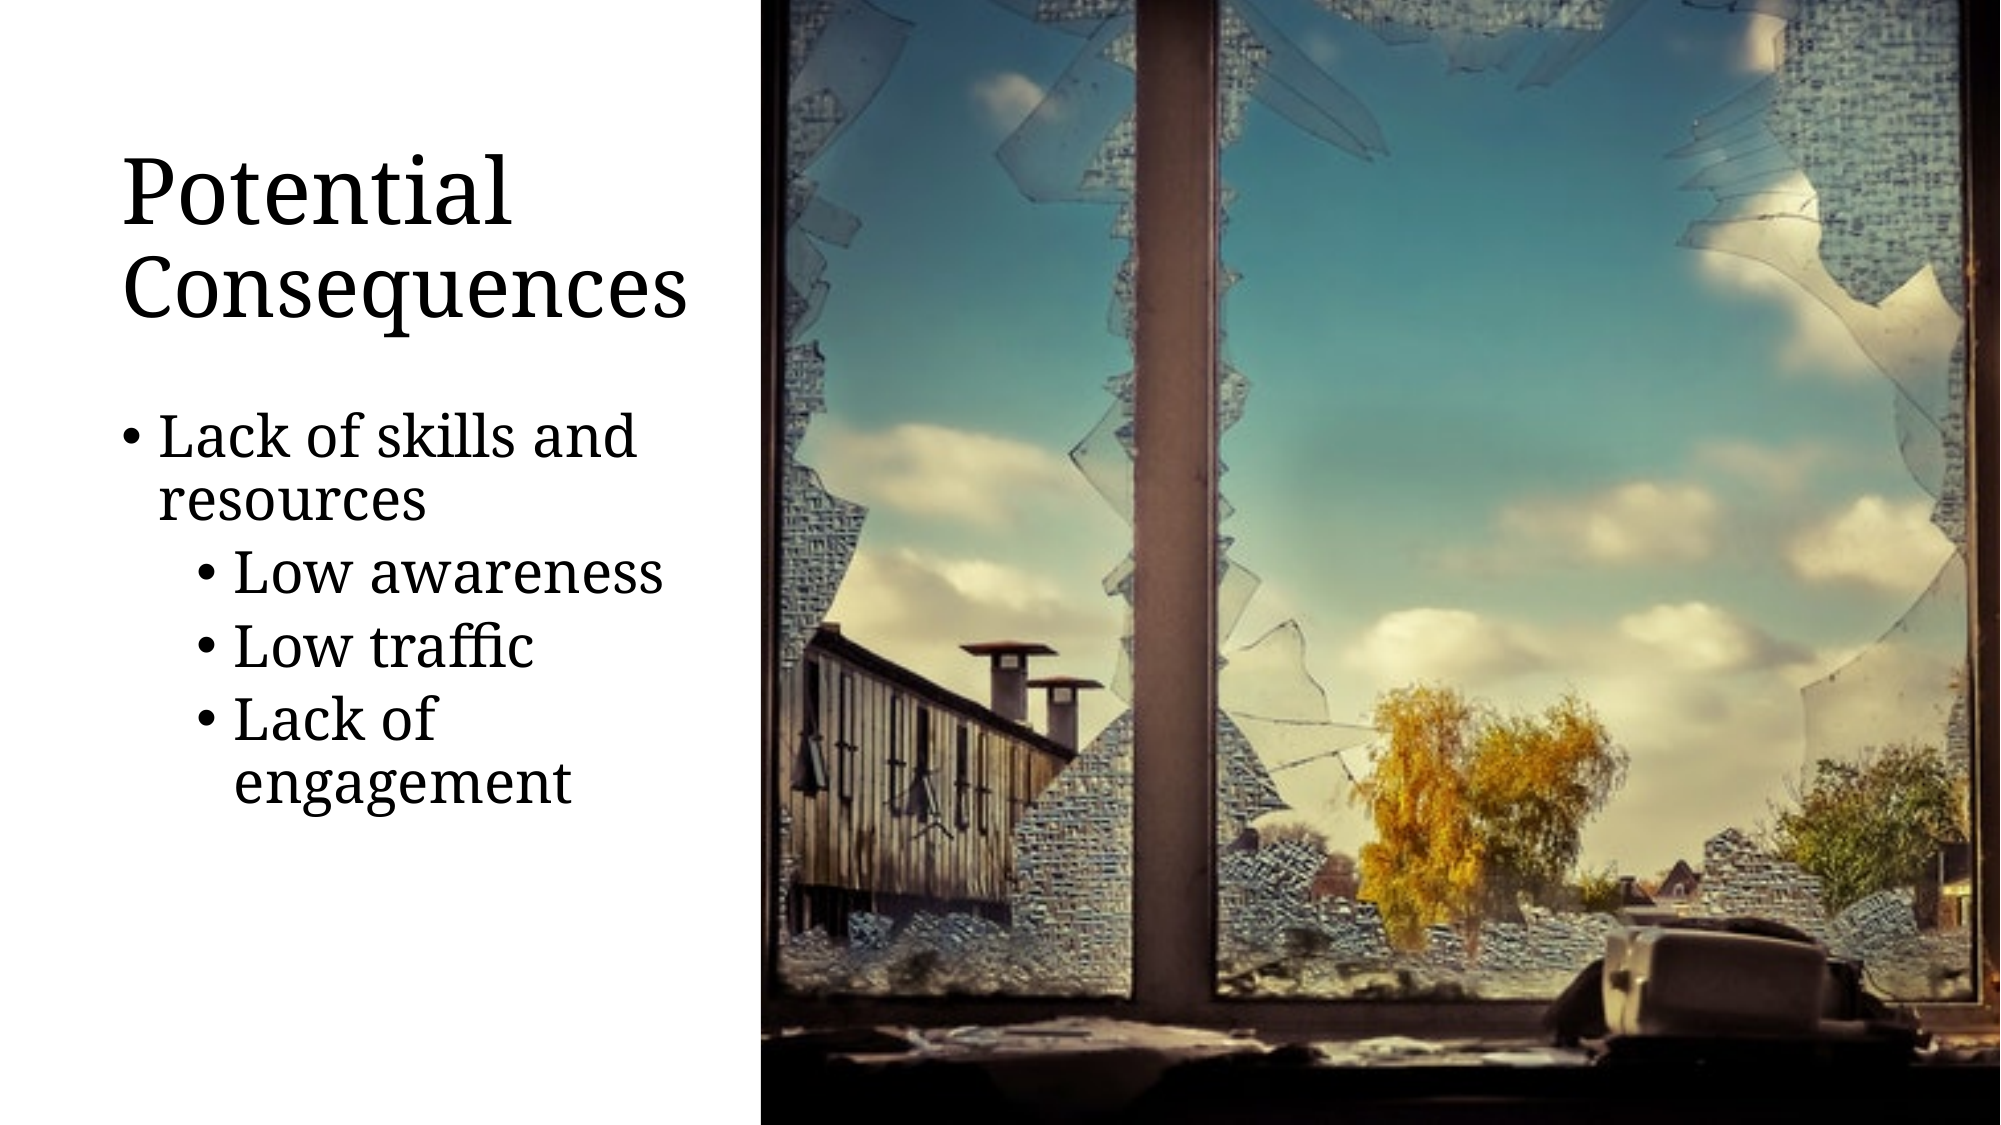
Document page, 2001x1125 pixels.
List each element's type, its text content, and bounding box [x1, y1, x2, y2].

list Lack of skills and resources Low awareness Low traffic Lack of engagement [106, 399, 706, 1021]
picture [760, 0, 2000, 1125]
title Potential Consequences [106, 103, 706, 379]
